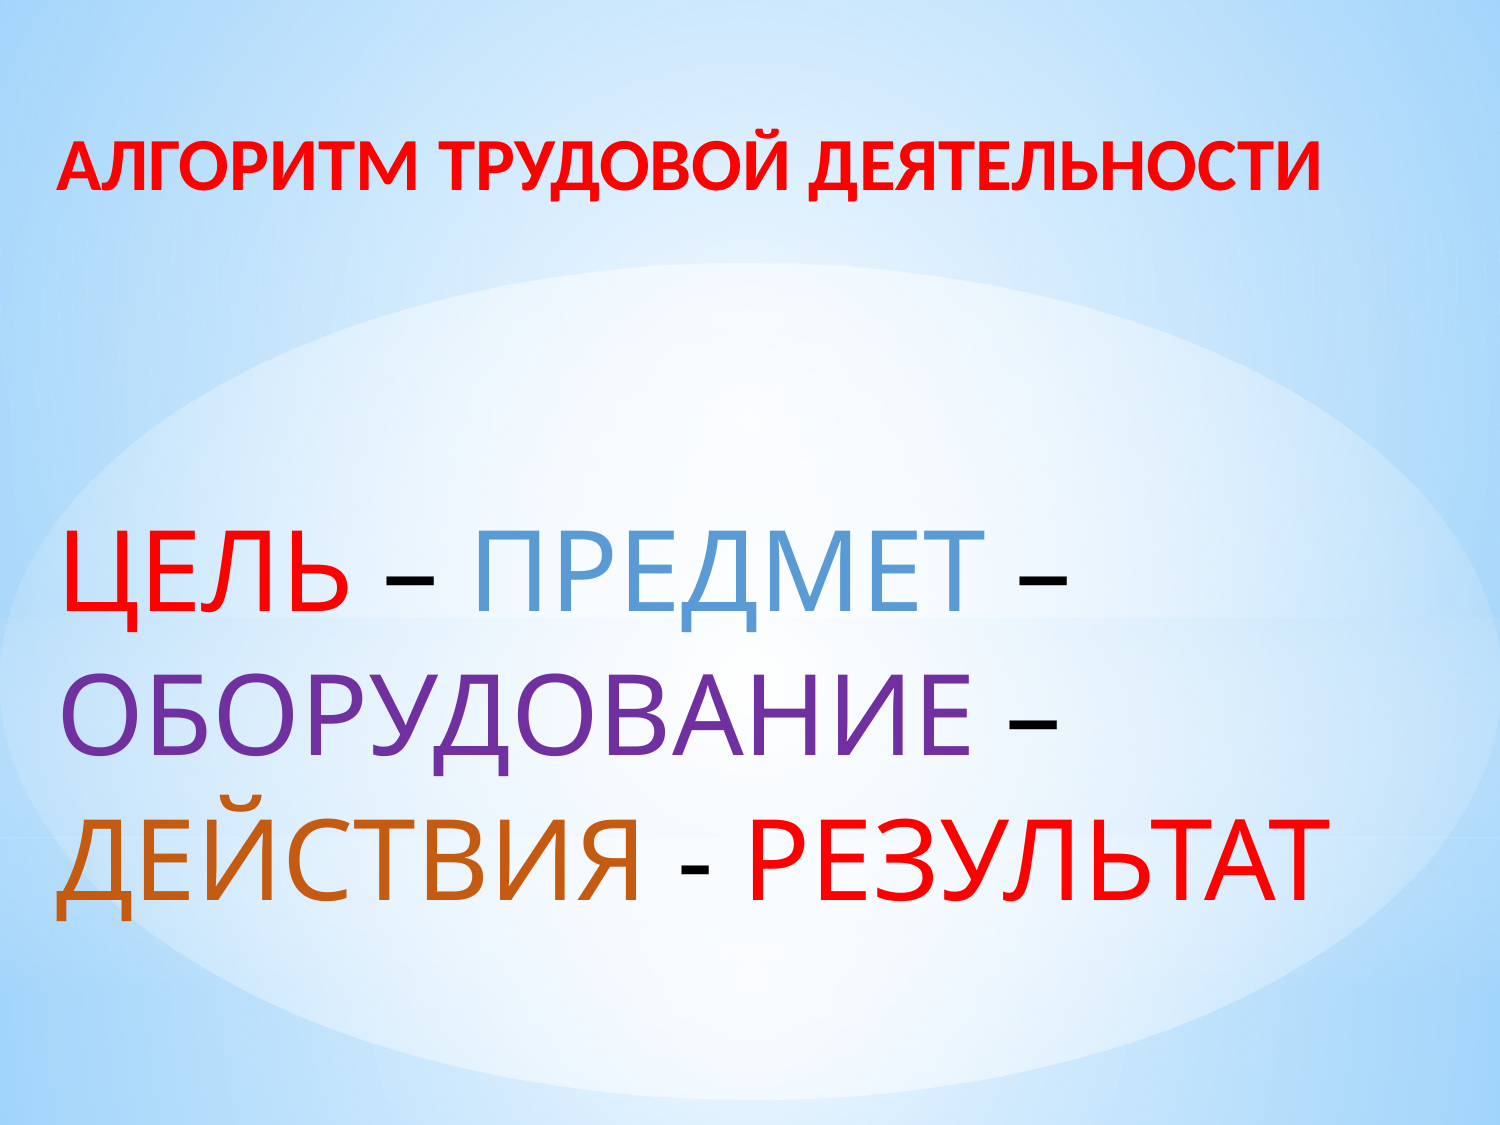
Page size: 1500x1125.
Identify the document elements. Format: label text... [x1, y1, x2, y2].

text_box ЦЕЛЬ – ПРЕДМЕТ – ОБОРУДОВАНИЕ – ДЕЙСТВИЯ - РЕЗУЛЬТАТ [41, 481, 1447, 931]
text_box АЛГОРИТМ ТРУДОВОЙ ДЕЯТЕЛЬНОСТИ [41, 101, 1471, 213]
